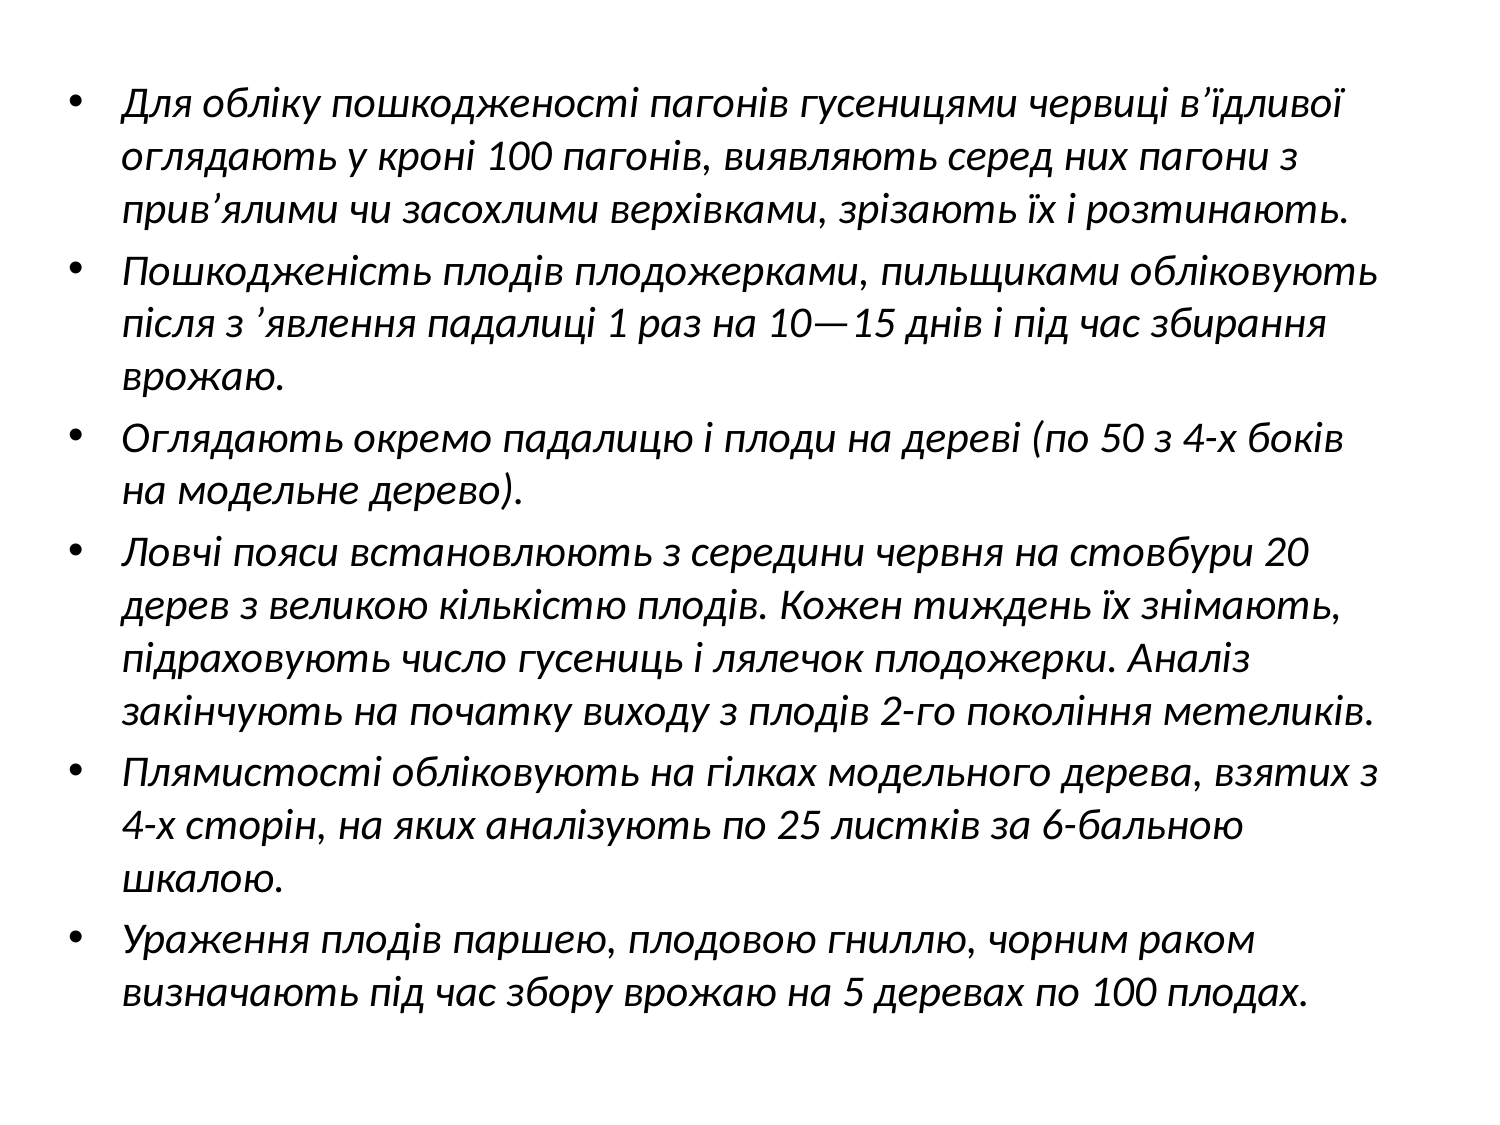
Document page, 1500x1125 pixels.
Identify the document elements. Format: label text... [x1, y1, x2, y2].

list Для обліку пошкодженості пагонів гусеницями червиці в’їдливої оглядають у кроні 100 пагонів, виявляють серед них пагони з прив’ялими чи засохлими верхівками, зрізають їх і розтинають. Пошкодженість плодів плодожерками, пильщиками обліковують після з ’явлення падалиці 1 раз на 10—15 днів і під час збирання врожаю. Оглядають окремо падалицю і плоди на дереві (по 50 з 4-х боків на модельне дерево). Ловчі пояси встановлюють з середини червня на стовбури 20 дерев з великою кількістю плодів. Кожен тиждень їх знімають, підраховують число гусениць і лялечок плодожерки. Аналіз закінчують на початку виходу з плодів 2-го покоління метеликів. Плямистості обліковують на гілках модельного дерева, взятих з 4-х сторін, на яких аналізують по 25 листків за 6-бальною шкалою. Ураження плодів паршею, плодовою гниллю, чорним раком визначають під час збору врожаю на 5 деревах по 100 плодах. [53, 66, 1404, 1071]
